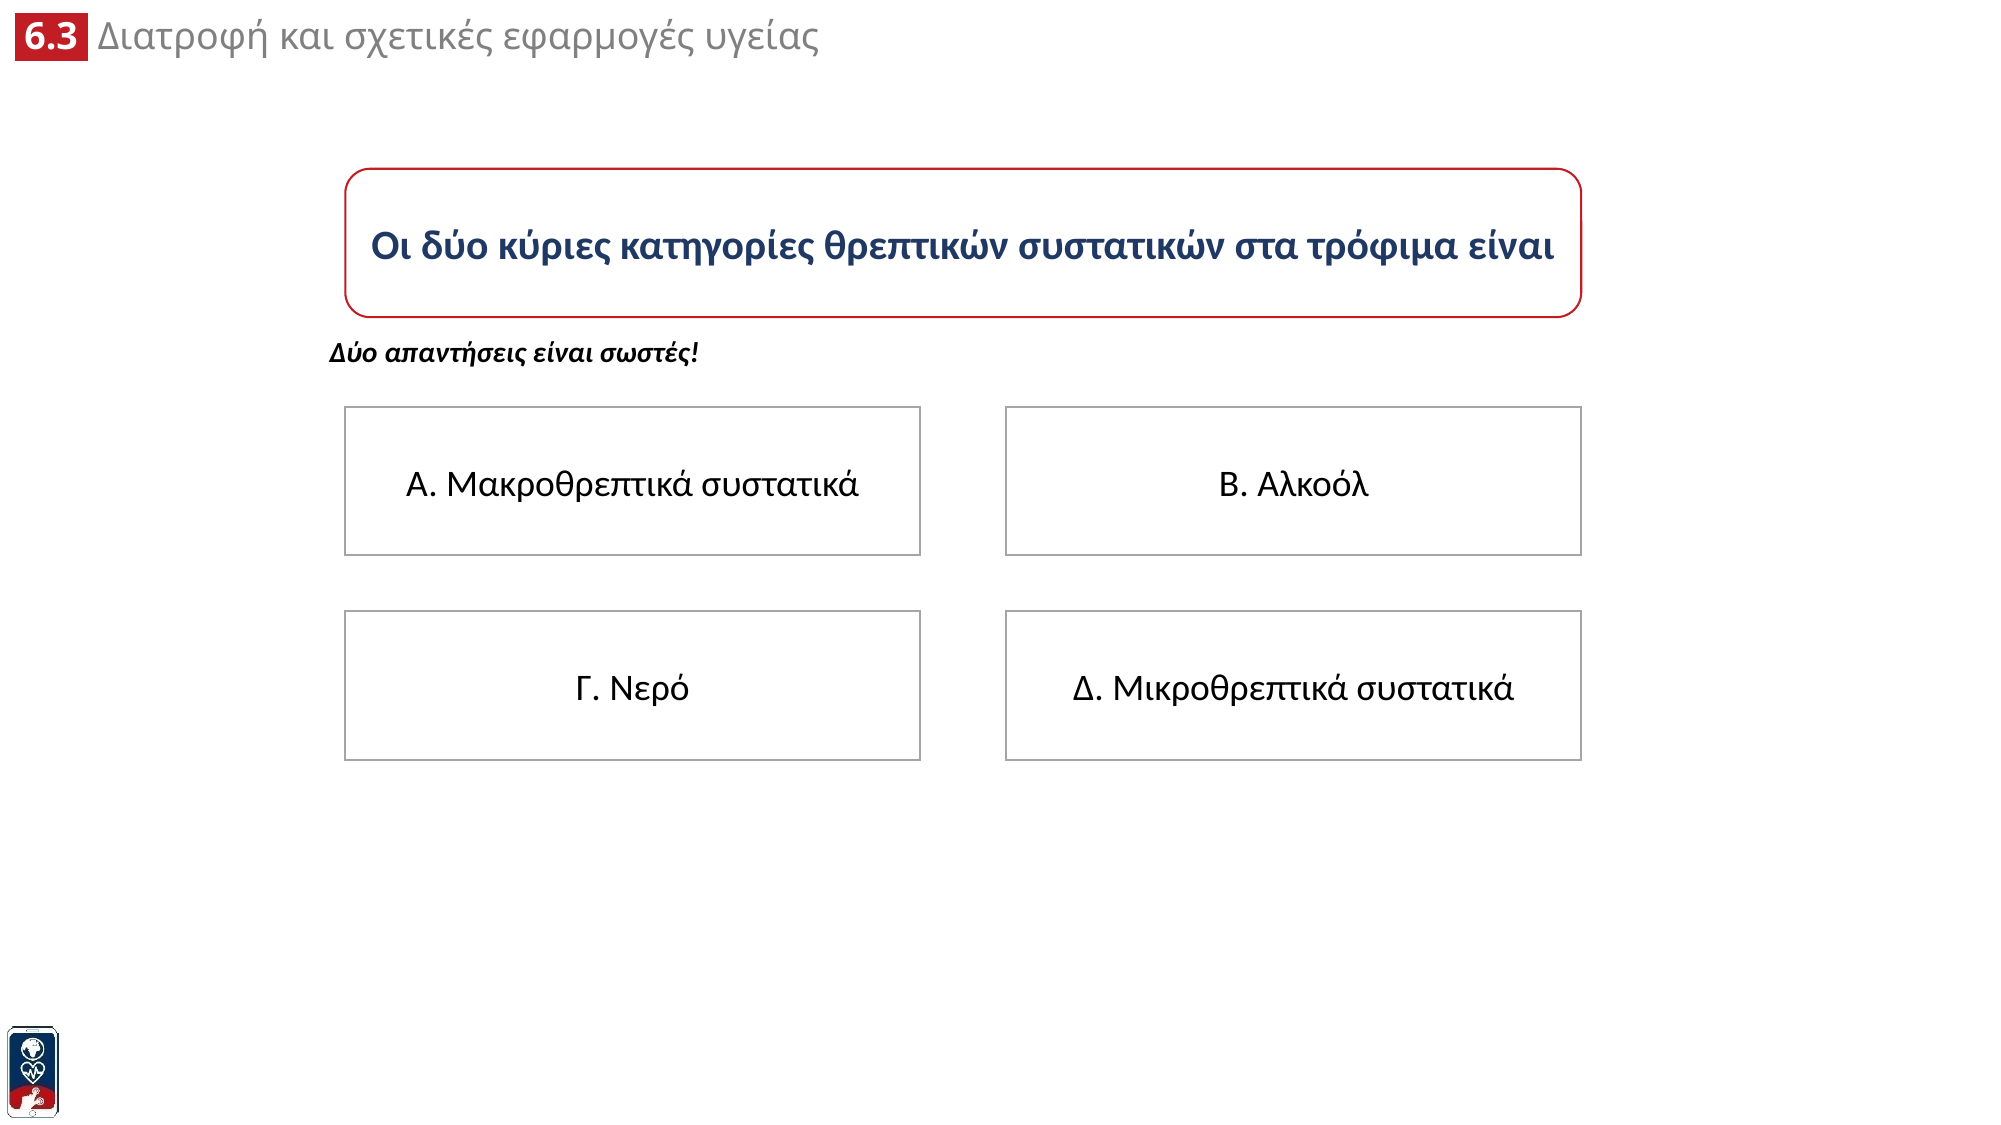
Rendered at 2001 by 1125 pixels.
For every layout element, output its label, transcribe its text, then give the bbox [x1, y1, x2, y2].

text_box Δύο απαντήσεις είναι σωστές! [314, 325, 715, 376]
picture [7, 1026, 59, 1118]
text_box Οι δύο κύριες κατηγορίες θρεπτικών συστατικών στα τρόφιμα είναι [344, 167, 1583, 319]
text_box A. Μακροθρεπτικά συστατικά [344, 406, 921, 556]
text_box Γ. Νερό [344, 610, 921, 761]
text_box Δ. Μικροθρεπτικά συστατικά [1005, 610, 1582, 761]
text_box B. Αλκοόλ [1005, 406, 1582, 556]
